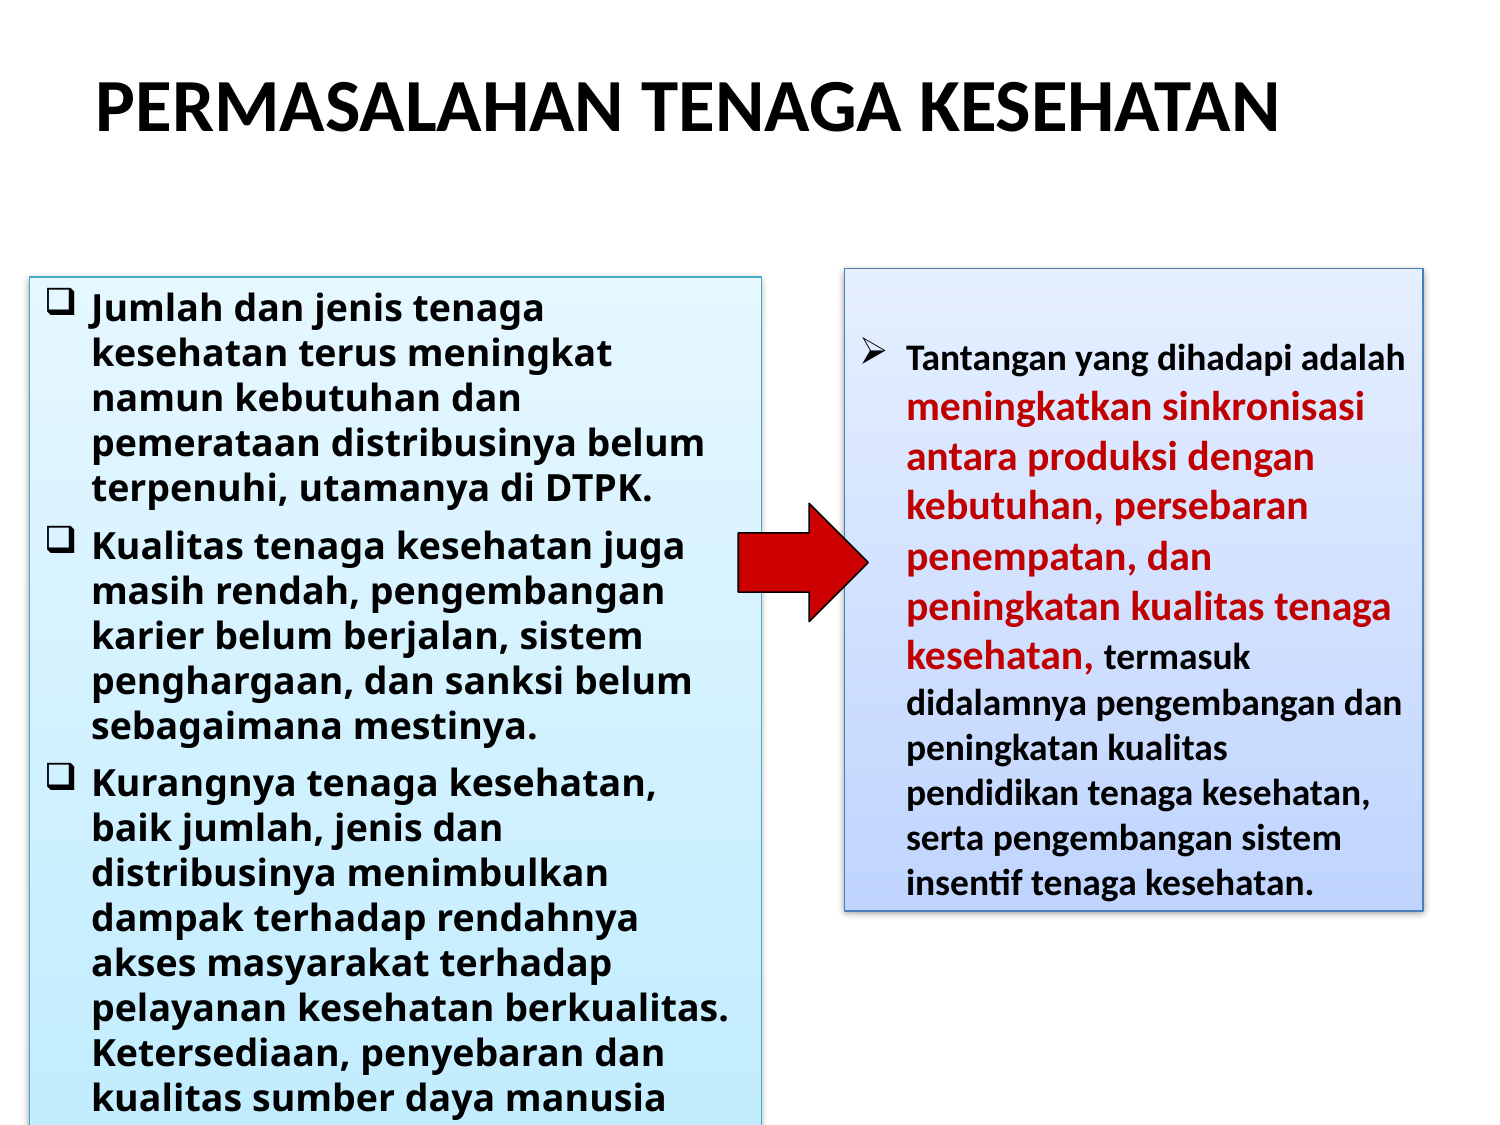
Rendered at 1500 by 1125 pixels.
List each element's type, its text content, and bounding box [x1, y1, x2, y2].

text_box Tantangan yang dihadapi adalah meningkatkan sinkronisasi antara produksi dengan kebutuhan, persebaran penempatan, dan peningkatan kualitas tenaga kesehatan, termasuk didalamnya pengembangan dan peningkatan kualitas pendidikan tenaga kesehatan, serta pengembangan sistem insentif tenaga kesehatan. [844, 268, 1424, 912]
text_box Jumlah dan jenis tenaga kesehatan terus meningkat namun kebutuhan dan pemerataan distribusinya belum terpenuhi, utamanya di DTPK. Kualitas tenaga kesehatan juga masih rendah, pengembangan karier belum berjalan, sistem penghargaan, dan sanksi belum sebagaimana mestinya. Kurangnya tenaga kesehatan, baik jumlah, jenis dan distribusinya menimbulkan dampak terhadap rendahnya akses masyarakat terhadap pelayanan kesehatan berkualitas. Ketersediaan, penyebaran dan kualitas sumber daya manusia kesehatan yang belum optimal. [29, 276, 762, 1125]
text_box [738, 503, 869, 622]
title PERMASALAHAN TENAGA KESEHATAN [64, 19, 1313, 185]
